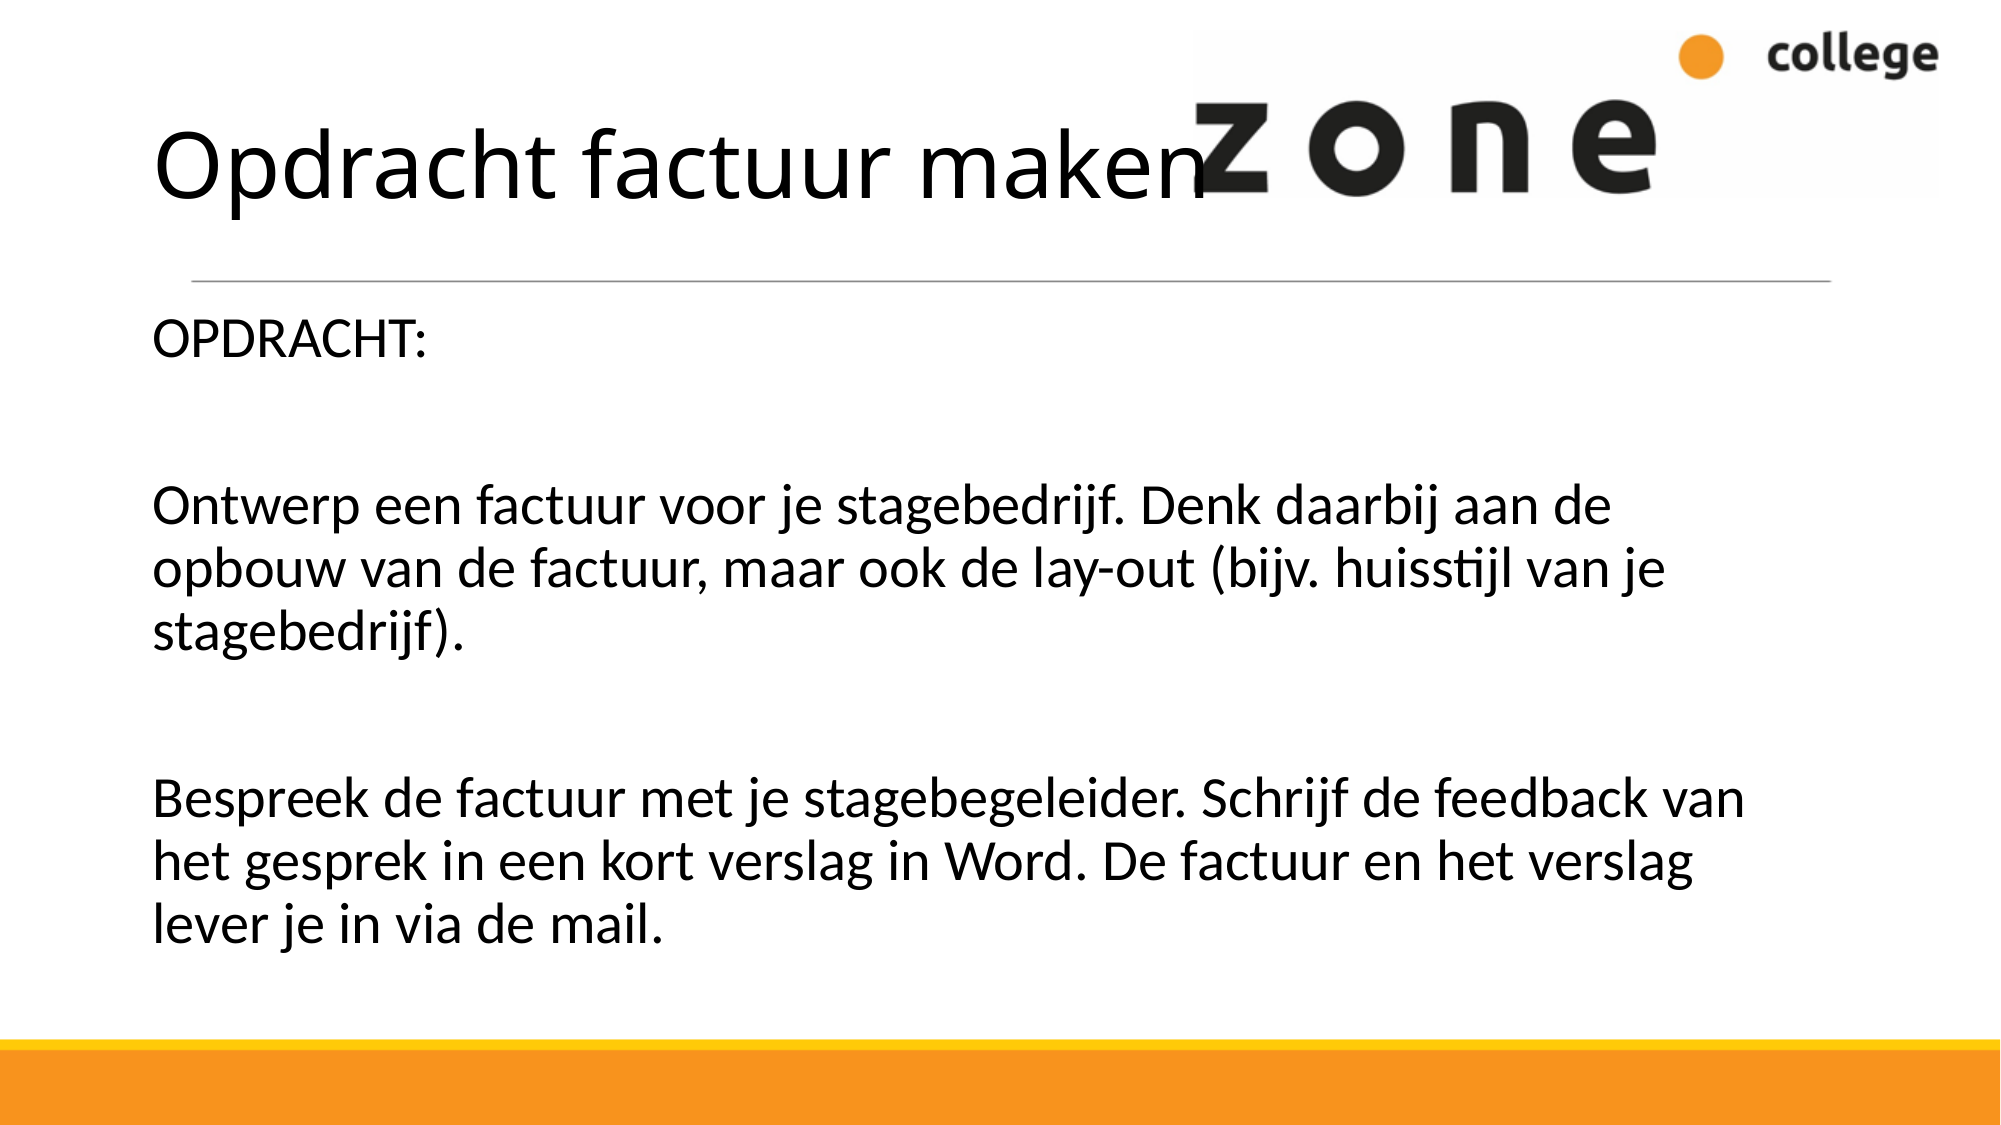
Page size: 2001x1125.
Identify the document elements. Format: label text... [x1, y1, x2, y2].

picture [0, 0, 2001, 1125]
title Opdracht factuur maken [137, 59, 1863, 278]
list OPDRACHT: Ontwerp een factuur voor je stagebedrijf. Denk daarbij aan de opbouw van de factuur, maar ook de lay-out (bijv. huisstijl van je stagebedrijf). Bespreek de factuur met je stagebegeleider. Schrijf de feedback van het gesprek in een kort verslag in Word. De factuur en het verslag lever je in via de mail. [137, 299, 1813, 1014]
